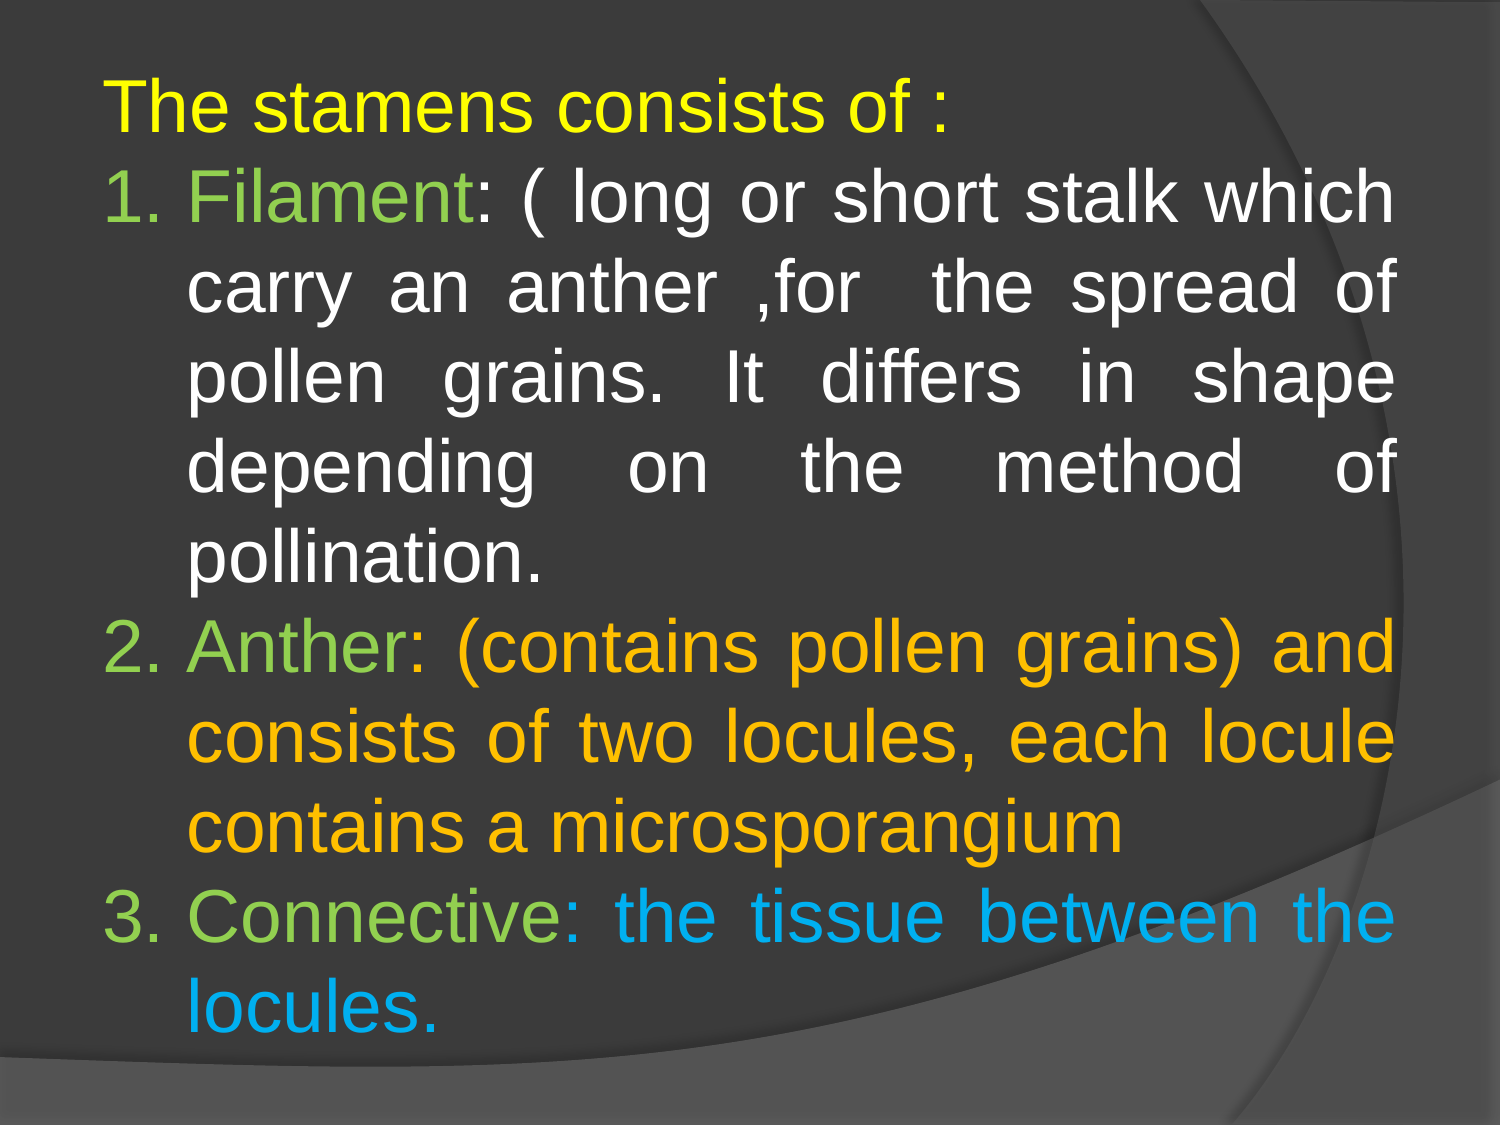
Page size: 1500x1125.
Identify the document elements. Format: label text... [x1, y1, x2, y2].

text_box The stamens consists of : Filament: ( long or short stalk which carry an anther ,for the spread of pollen grains. It differs in shape depending on the method of pollination. Anther: (contains pollen grains) and consists of two locules, each locule contains a microsporangium Connective: the tissue between the locules. [87, 49, 1413, 1055]
